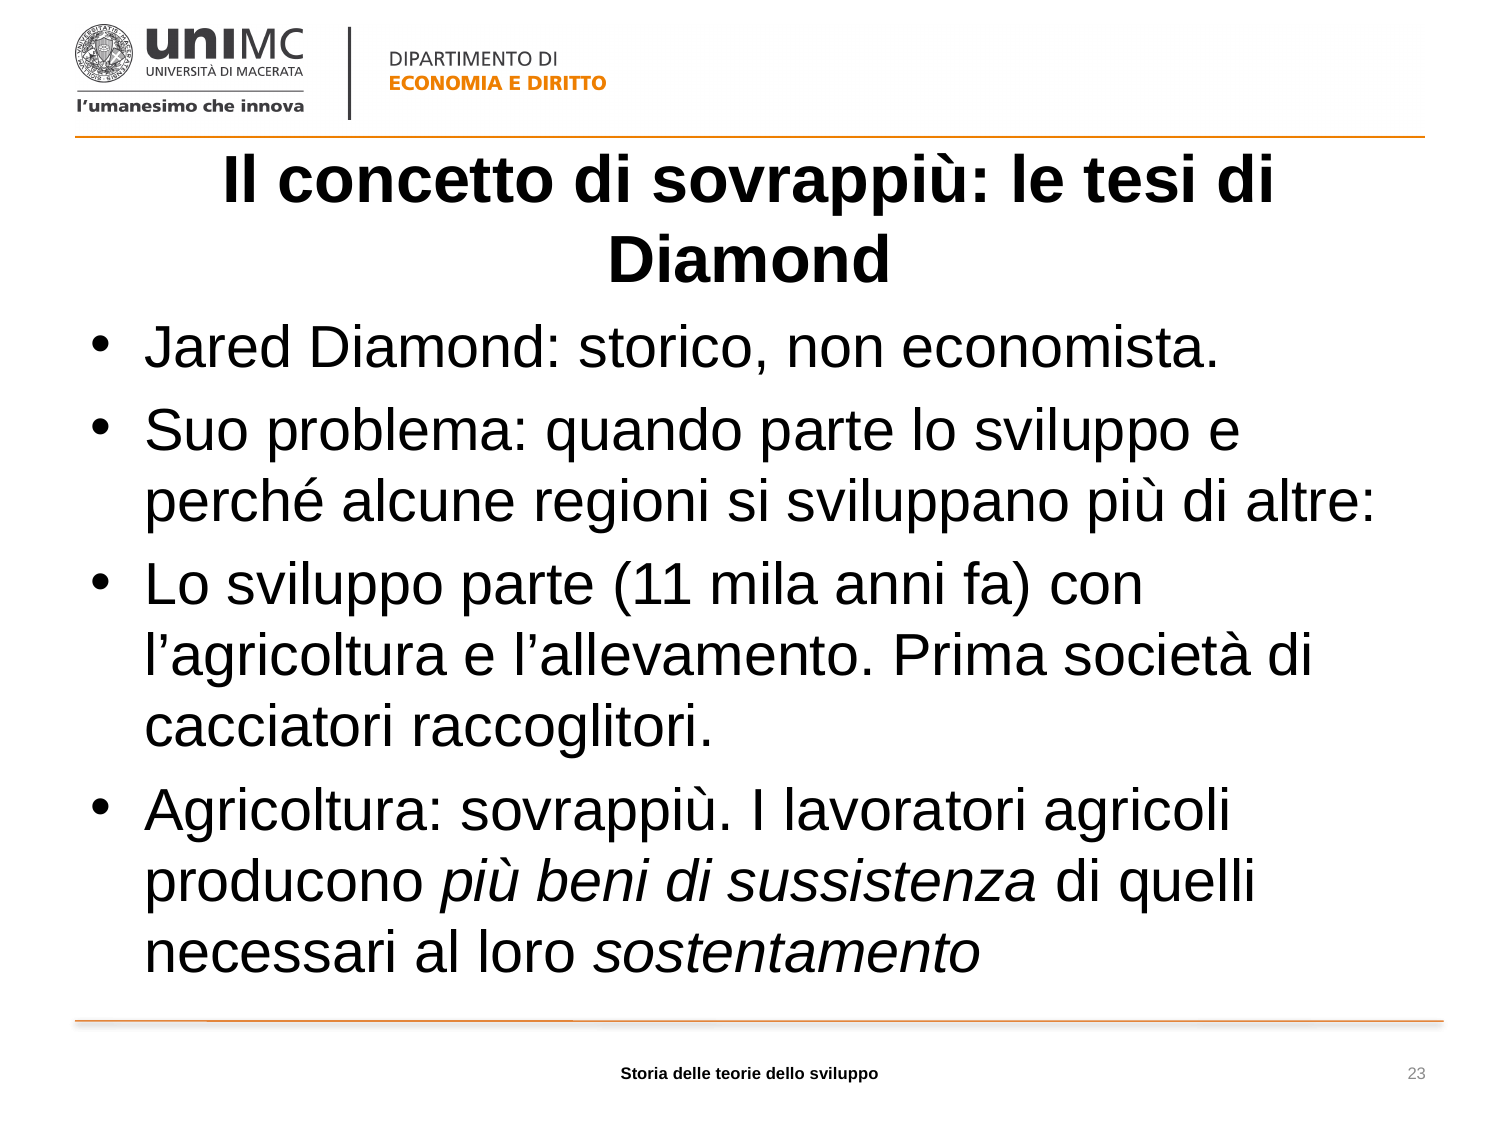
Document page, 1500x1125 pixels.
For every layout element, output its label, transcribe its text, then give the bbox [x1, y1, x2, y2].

list Jared Diamond: storico, non economista. Suo problema: quando parte lo sviluppo e perché alcune regioni si sviluppano più di altre: Lo sviluppo parte (11 mila anni fa) con l’agricoltura e l’allevamento. Prima società di cacciatori raccoglitori. Agricoltura: sovrappiù. I lavoratori agricoli producono più beni di sussistenza di quelli necessari al loro sostentamento [75, 300, 1425, 1043]
footer Storia delle teorie dello sviluppo [512, 1042, 988, 1103]
title Il concetto di sovrappiù: le tesi di Diamond [75, 169, 1425, 262]
slide_number 23 [1091, 1042, 1442, 1103]
picture [75, 24, 1425, 138]
